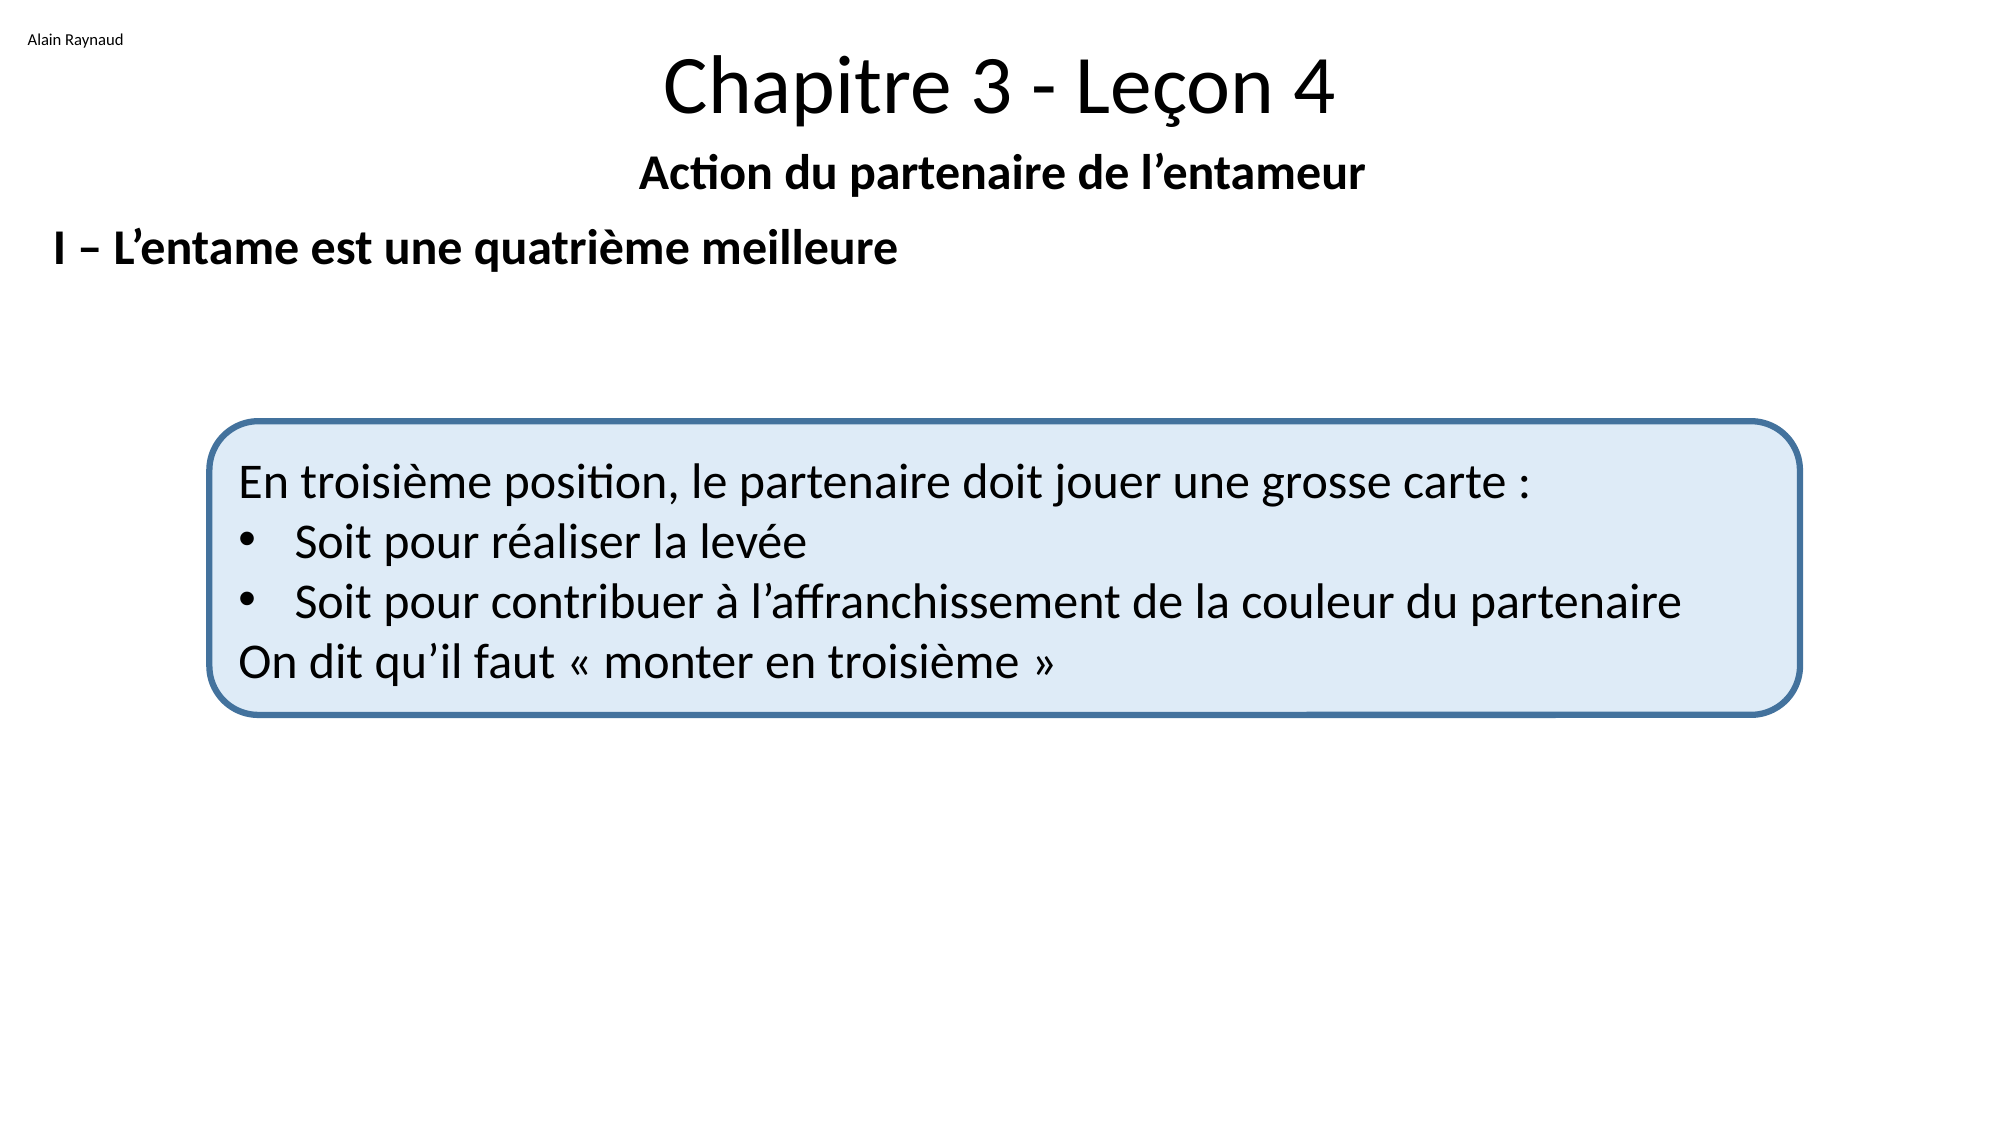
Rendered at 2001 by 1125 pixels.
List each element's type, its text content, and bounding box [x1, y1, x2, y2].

text_box En troisième position, le partenaire doit jouer une grosse carte : Soit pour réaliser la levée Soit pour contribuer à l’affranchissement de la couleur du partenaire On dit qu’il faut « monter en troisième » [208, 420, 1802, 716]
title Chapitre 3 - Leçon 4 [249, 38, 1750, 139]
text_box Alain Raynaud [12, 21, 147, 57]
subtitle Action du partenaire de l’entameur I – L’entame est une quatrième meilleure [37, 139, 1968, 1088]
